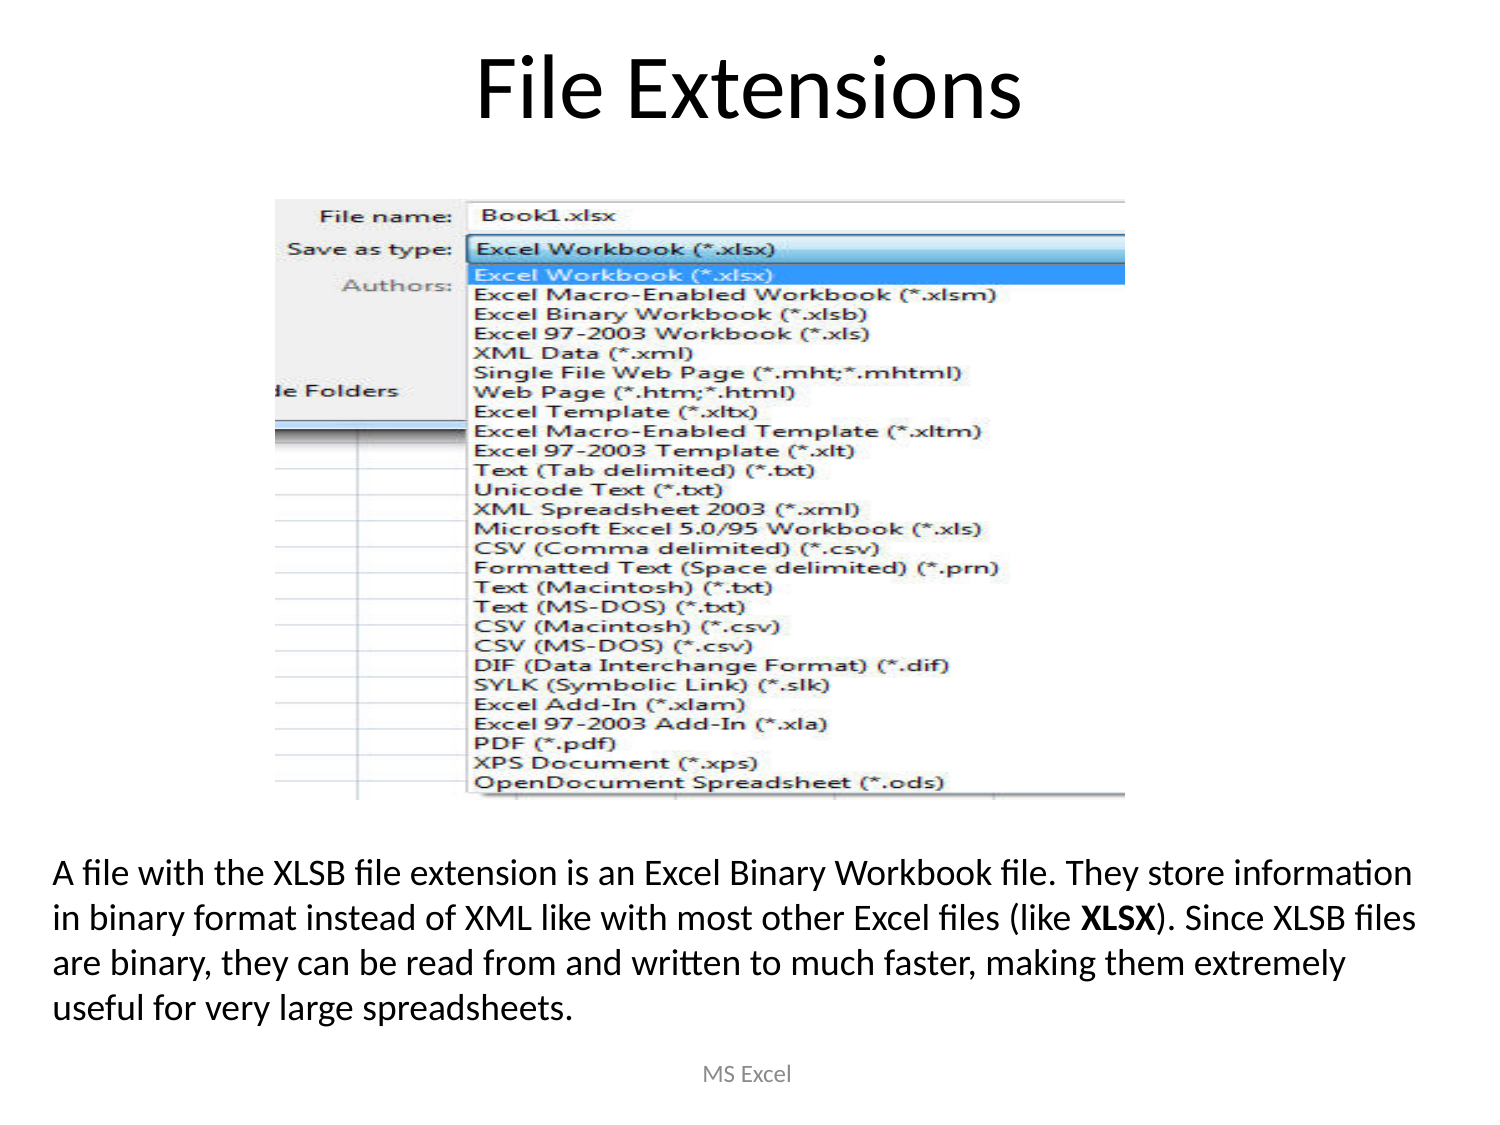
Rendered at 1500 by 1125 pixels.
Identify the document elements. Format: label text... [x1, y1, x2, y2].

text_box A file with the XLSB file extension is an Excel Binary Workbook file. They store information in binary format instead of XML like with most other Excel files (like XLSX). Since XLSB files are binary, they can be read from and written to much faster, making them extremely useful for very large spreadsheets. [37, 840, 1463, 1036]
footer MS Excel [512, 1042, 988, 1103]
picture [274, 199, 1126, 800]
title File Extensions [75, 3, 1425, 159]
